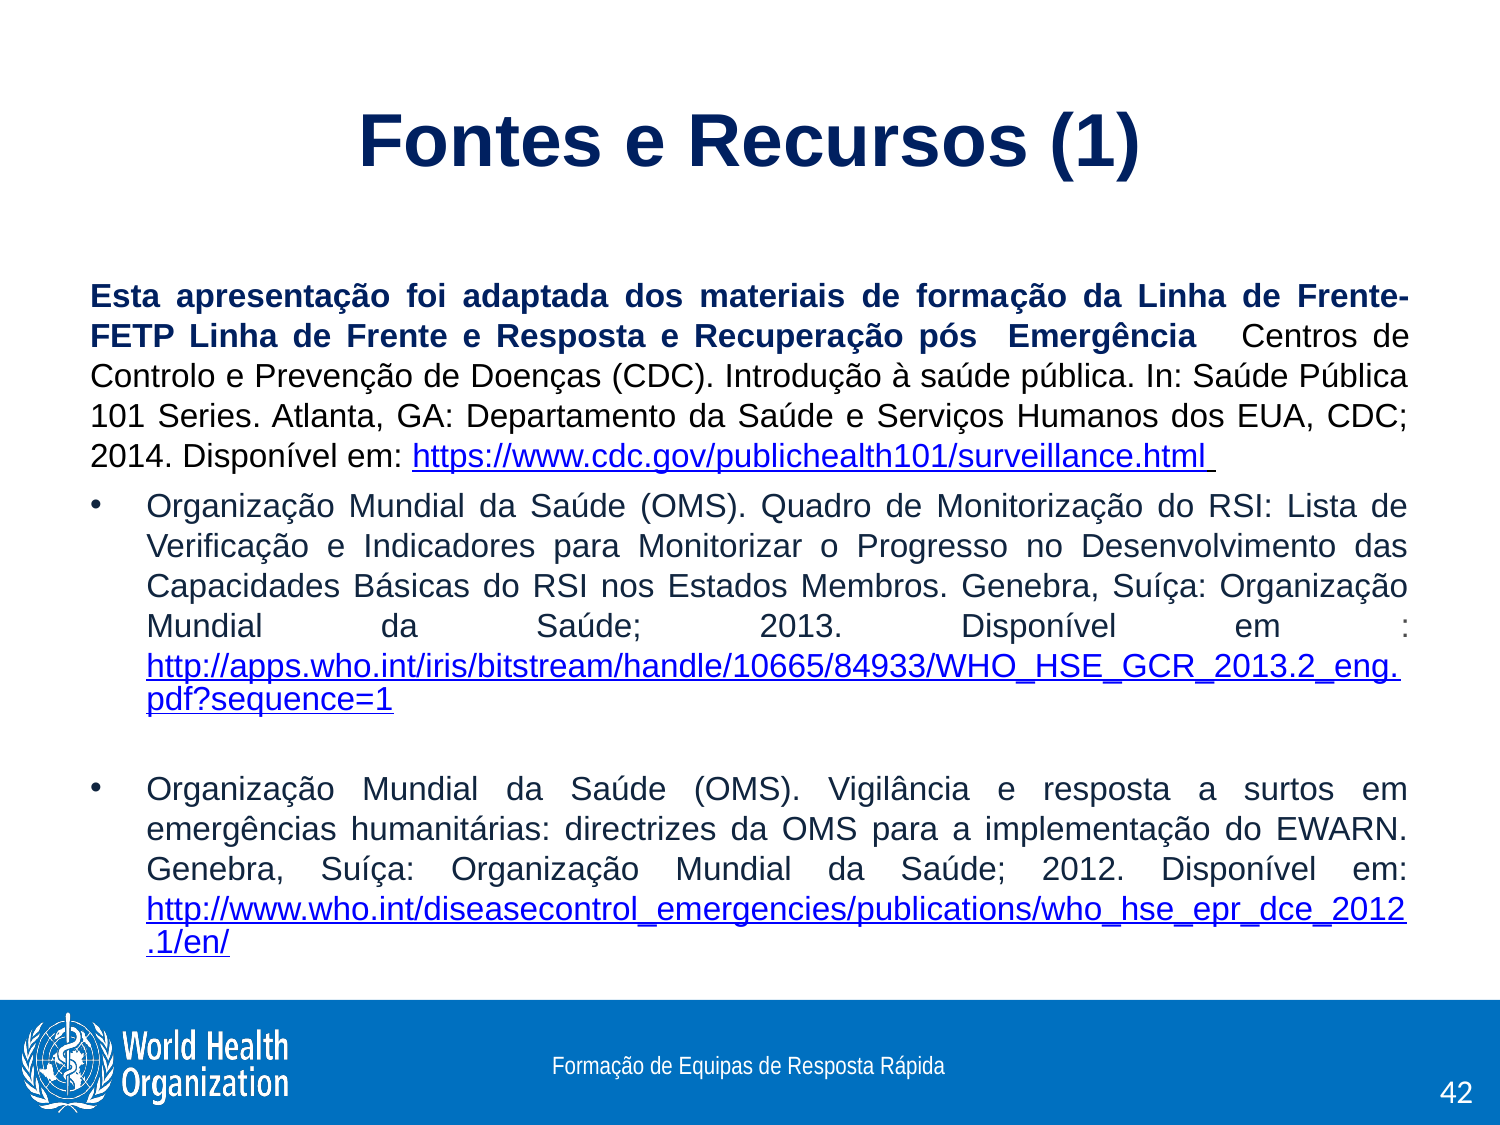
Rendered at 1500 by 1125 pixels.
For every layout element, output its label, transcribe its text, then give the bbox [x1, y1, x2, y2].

list Esta apresentação foi adaptada dos materiais de formação da Linha de Frente- FETP Linha de Frente e Resposta e Recuperação pós Emergência Centros de Controlo e Prevenção de Doenças (CDC). Introdução à saúde pública. In: Saúde Pública 101 Series. Atlanta, GA: Departamento da Saúde e Serviços Humanos dos EUA, CDC; 2014. Disponível em: https://www.cdc.gov/publichealth101/surveillance.html Organização Mundial da Saúde (OMS). Quadro de Monitorização do RSI: Lista de Verificação e Indicadores para Monitorizar o Progresso no Desenvolvimento das Capacidades Básicas do RSI nos Estados Membros. Genebra, Suíça: Organização Mundial da Saúde; 2013. Disponível em : http://apps.who.int/iris/bitstream/handle/10665/84933/WHO_HSE_GCR_2013.2_eng.pdf?sequence=1 Organização Mundial da Saúde (OMS). Vigilância e resposta a surtos em emergências humanitárias: directrizes da OMS para a implementação do EWARN. Genebra, Suíça: Organização Mundial da Saúde; 2012. Disponível em: http://www.who.int/diseasecontrol_emergencies/publications/who_hse_epr_dce_2012.1/en/ [75, 267, 1425, 951]
picture [21, 1012, 288, 1113]
title Fontes e Recursos (1) [0, 42, 1500, 231]
